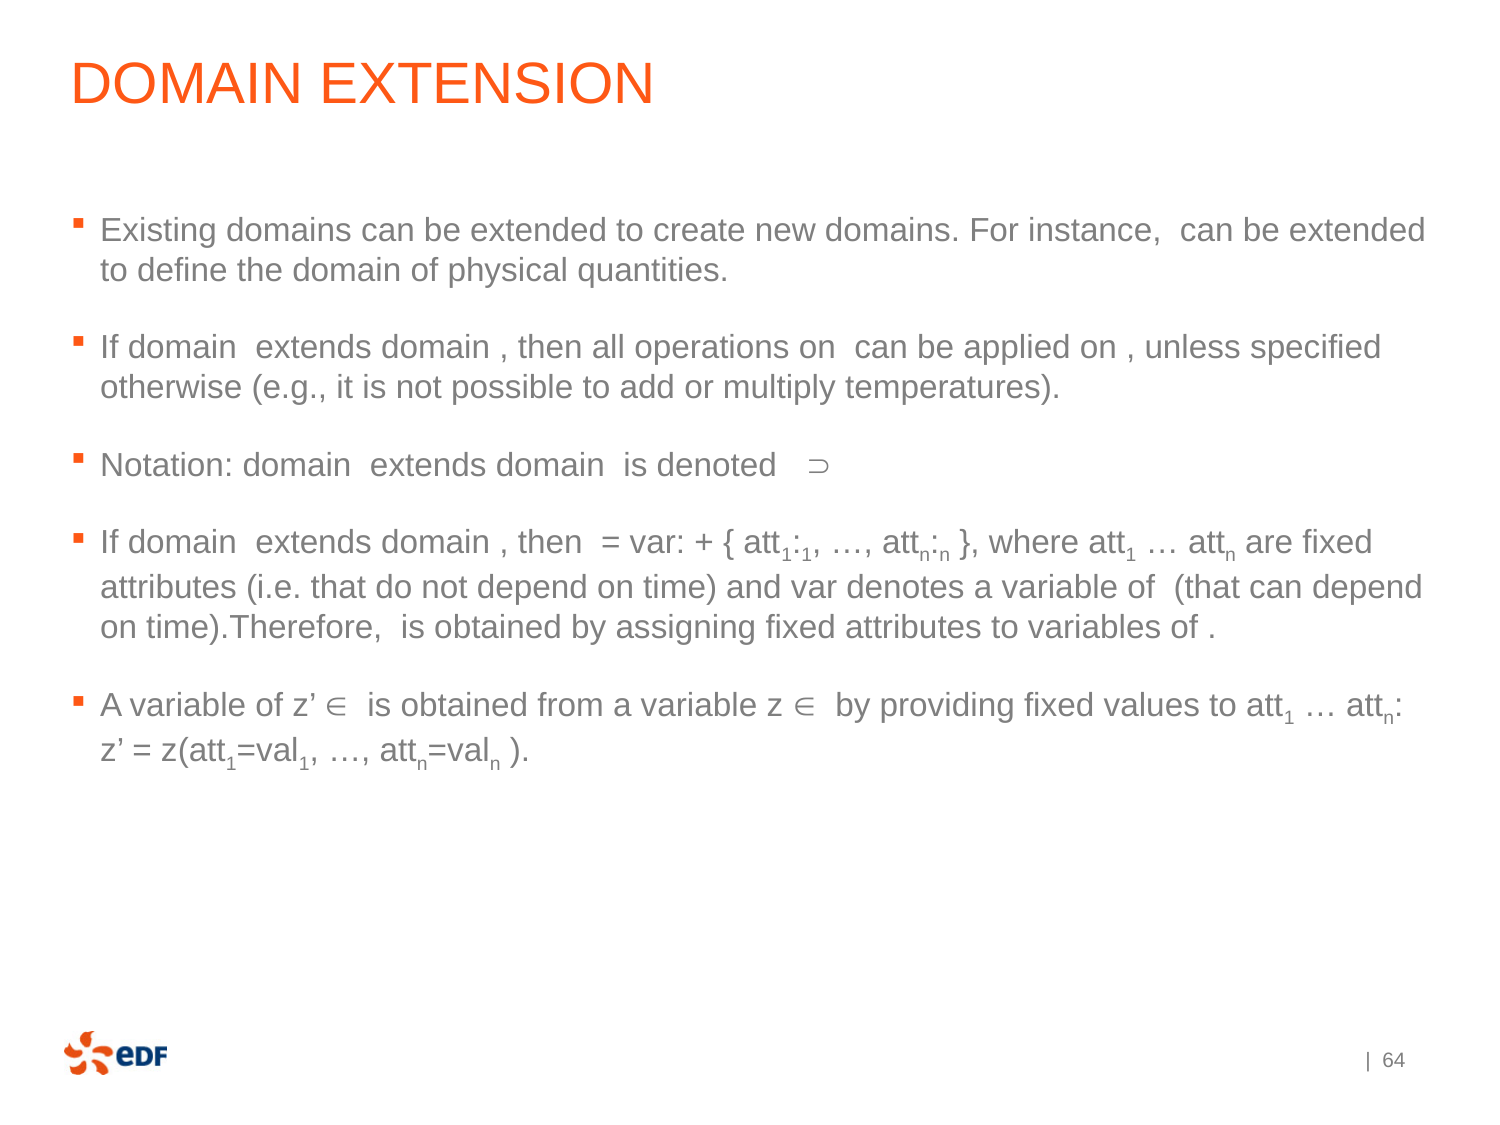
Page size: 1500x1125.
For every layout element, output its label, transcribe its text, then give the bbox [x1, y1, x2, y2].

picture [64, 1031, 167, 1075]
title Domain extension [64, 45, 1436, 185]
